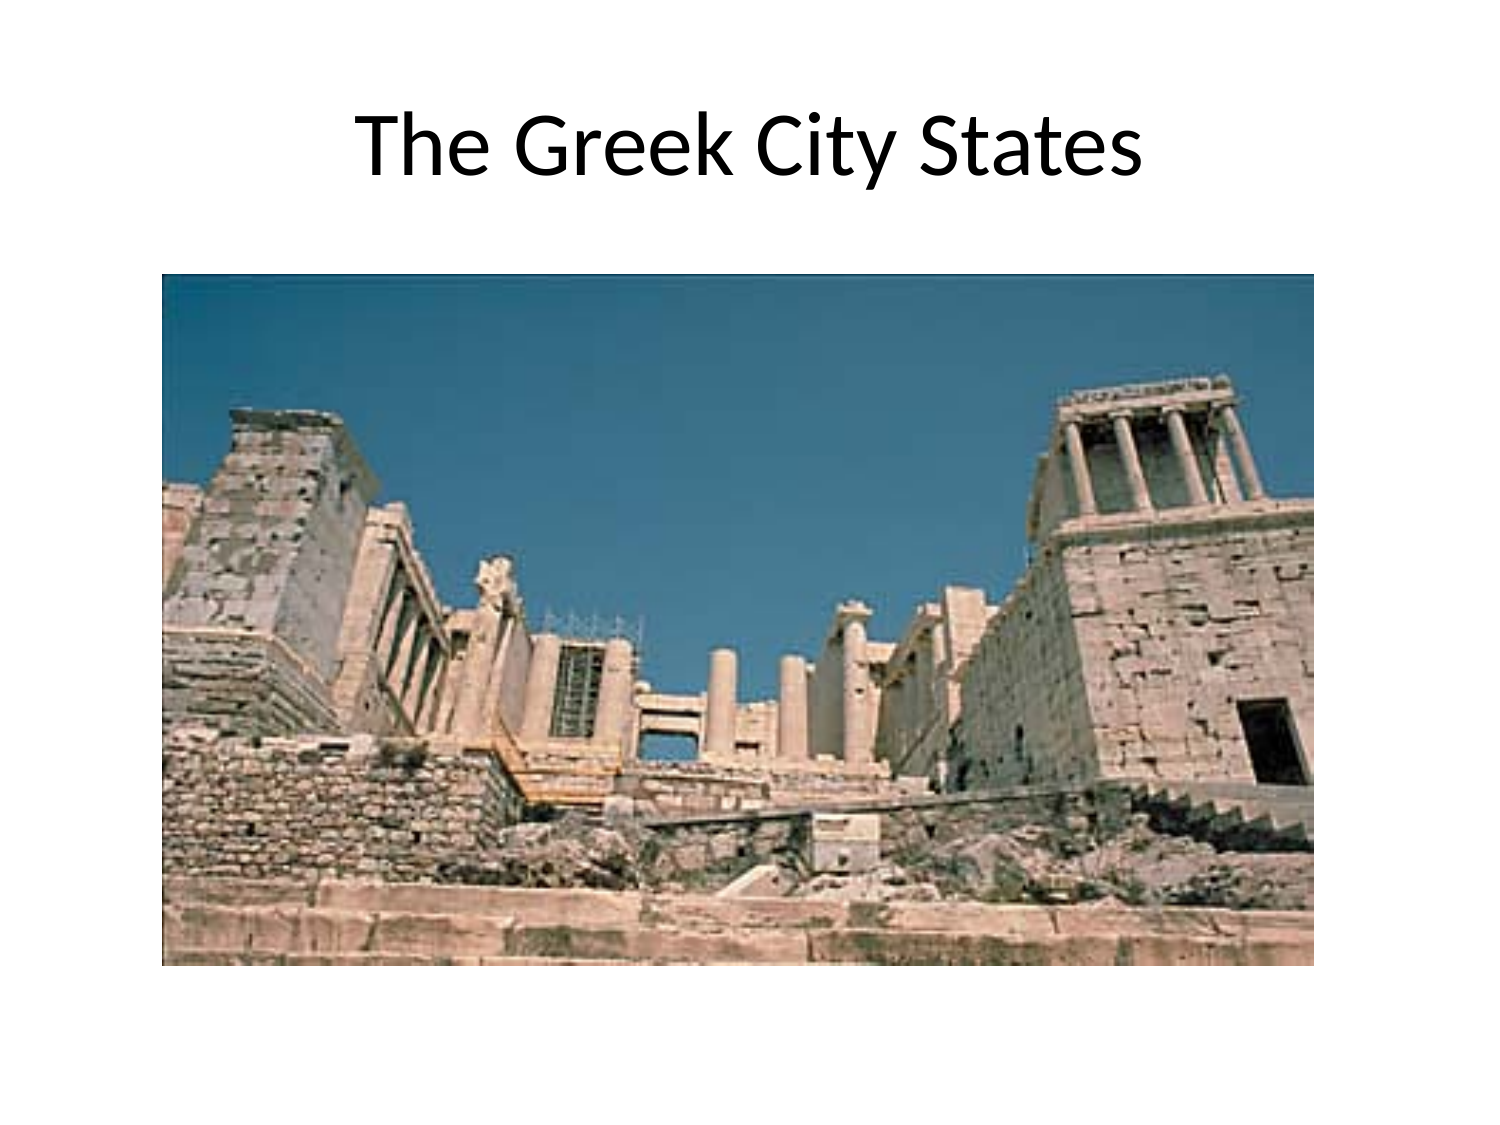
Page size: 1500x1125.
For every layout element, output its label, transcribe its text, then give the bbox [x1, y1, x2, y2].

title The Greek City States [75, 45, 1425, 233]
picture [162, 274, 1314, 966]
